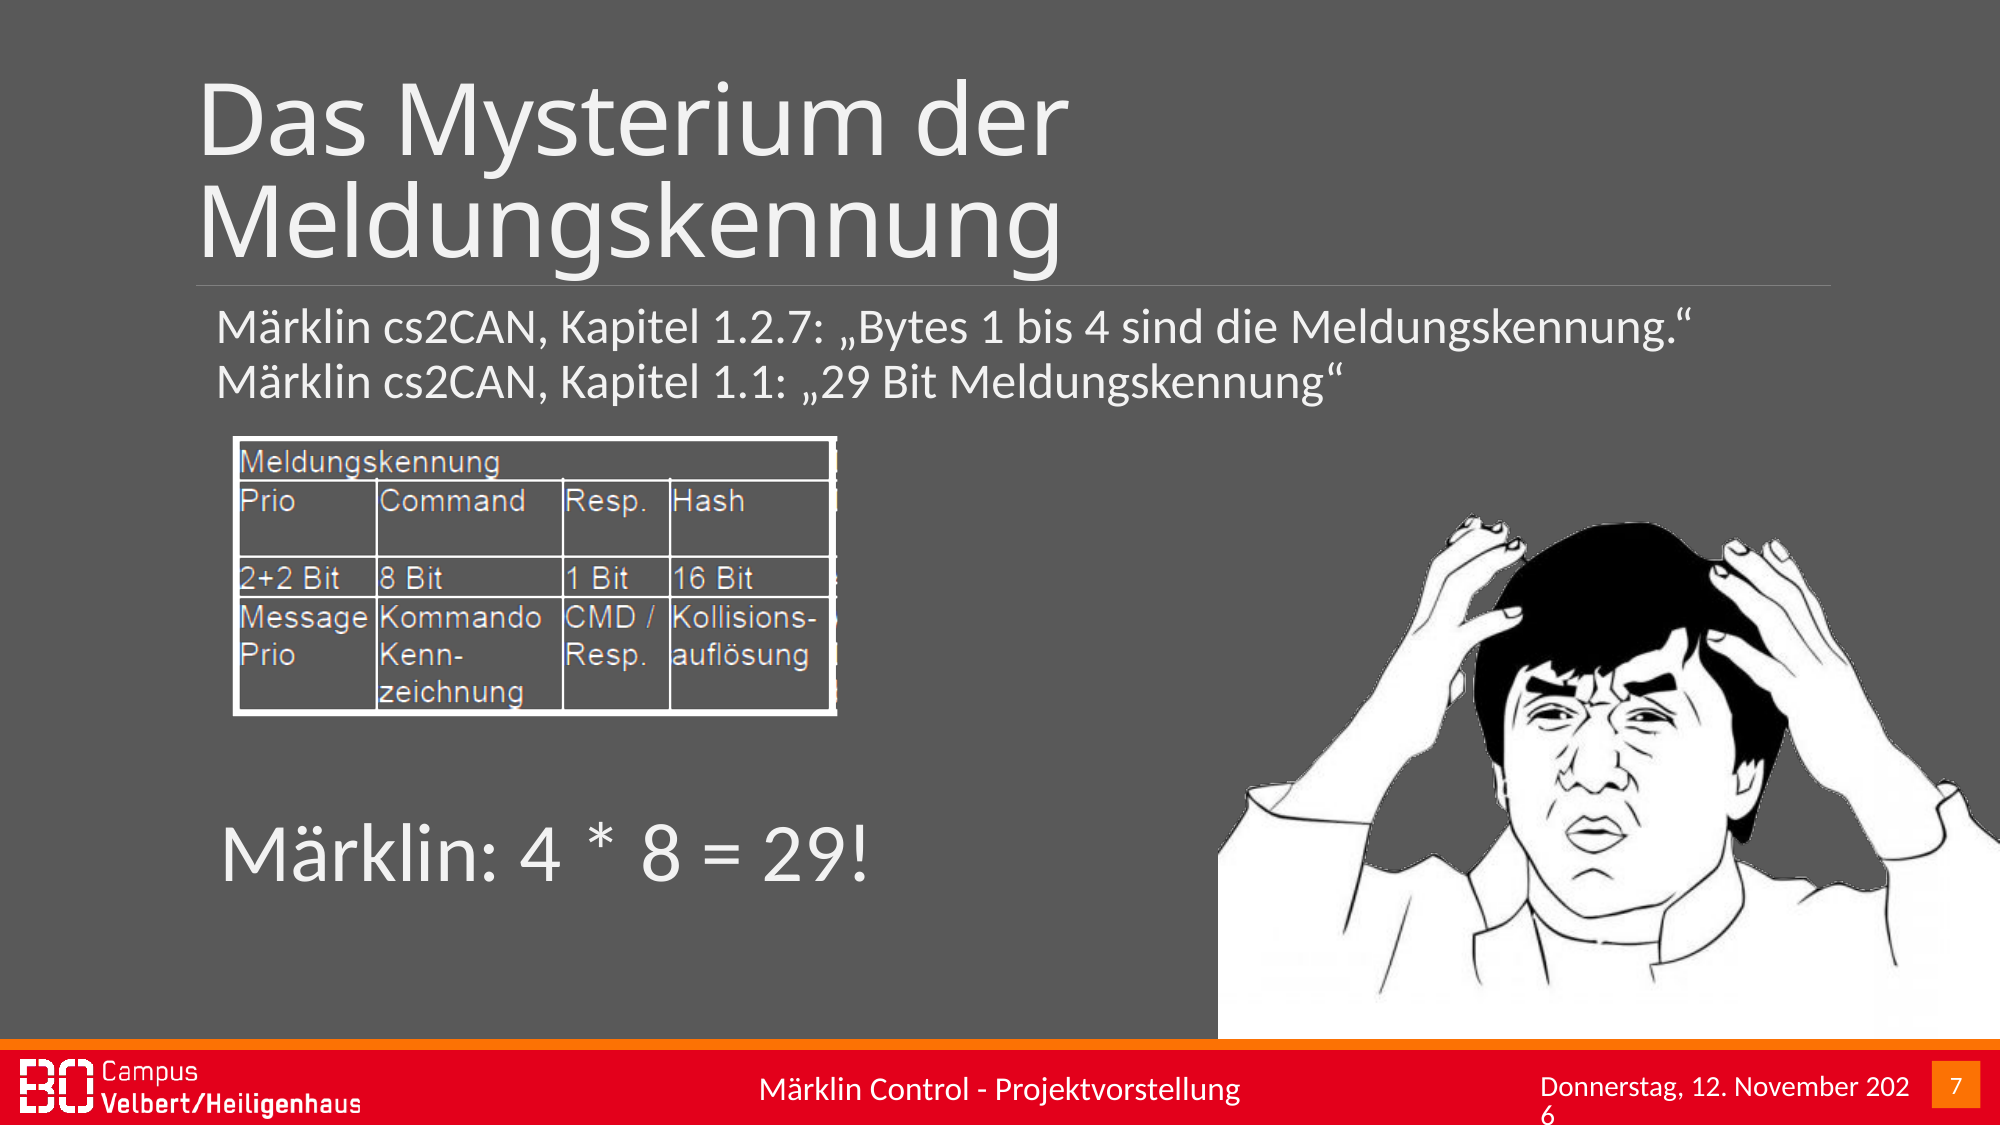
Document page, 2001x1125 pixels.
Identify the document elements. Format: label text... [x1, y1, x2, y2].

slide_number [1525, 1054, 1931, 1115]
list Märklin cs2CAN, Kapitel 1.2.7: „Bytes 1 bis 4 sind die Meldungskennung.“ Märklin cs2CAN, Kapitel 1.1: „29 Bit Meldungskennung“ Märklin: 4 * 8 = 29! [200, 293, 1851, 1007]
picture [19, 1059, 94, 1113]
picture [225, 435, 838, 721]
slide_number 7 [1931, 1060, 1981, 1109]
picture [101, 1057, 365, 1120]
picture [1218, 503, 2000, 1040]
title Das Mysterium der Meldungskennung [180, 47, 1830, 285]
